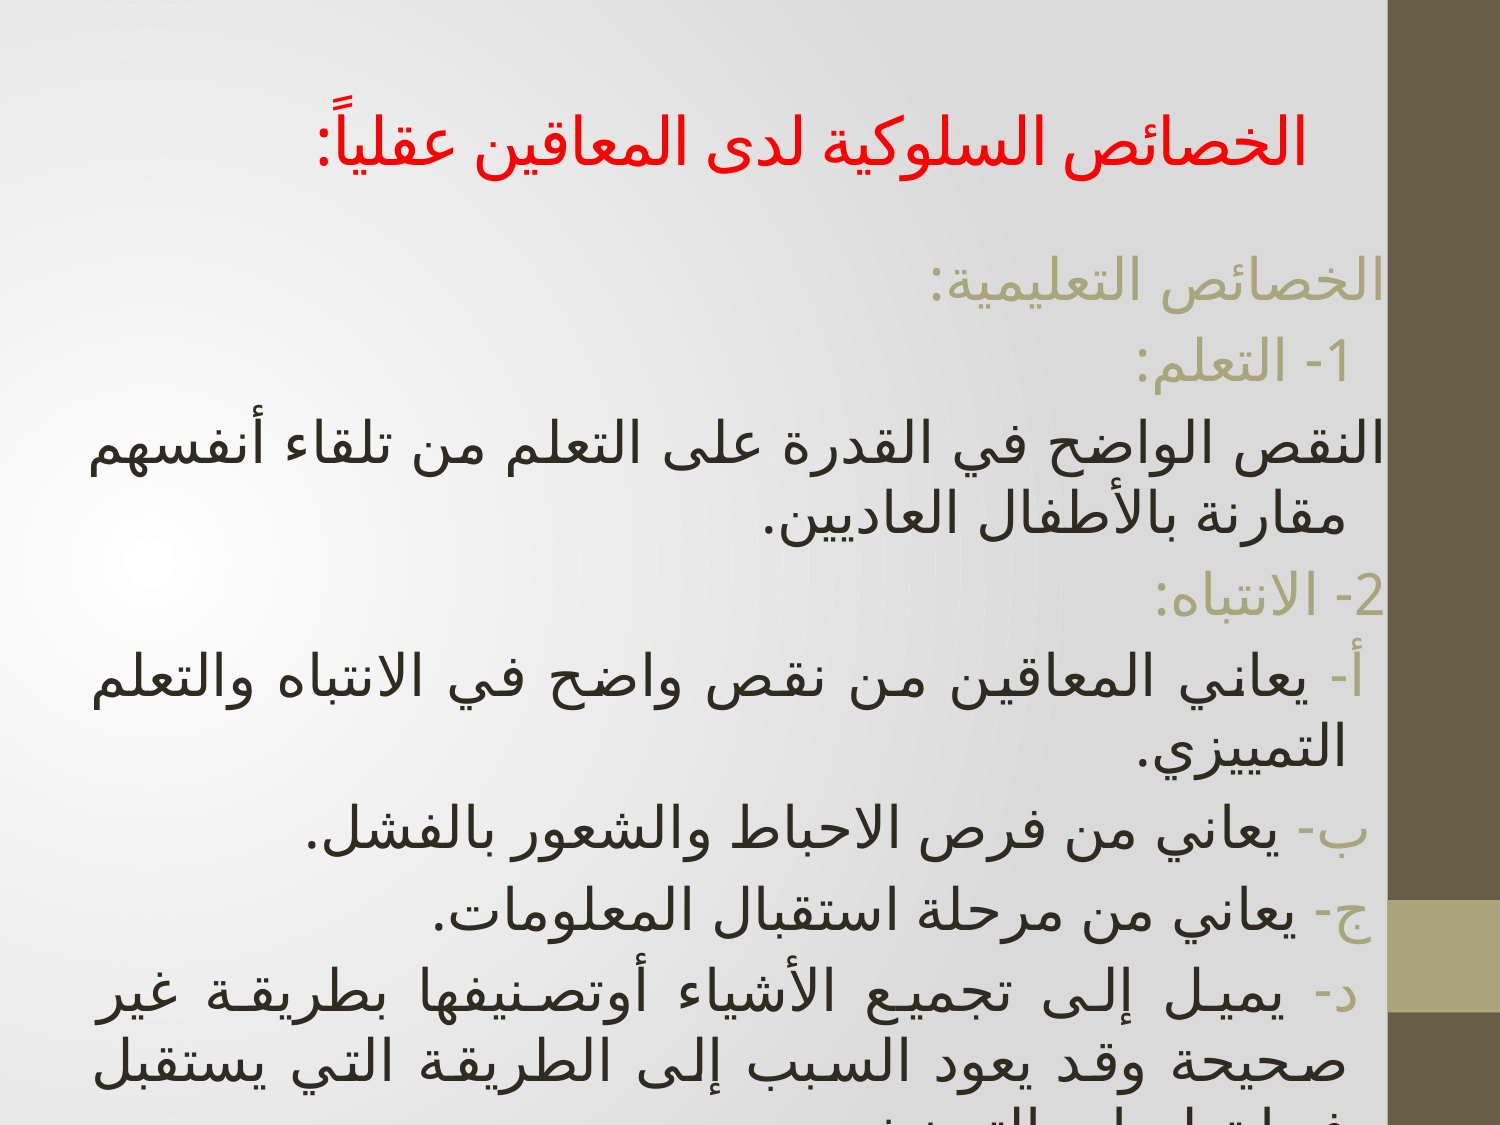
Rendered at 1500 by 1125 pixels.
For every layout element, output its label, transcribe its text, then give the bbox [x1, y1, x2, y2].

list الخصائص التعليمية: 1- التعلم: النقص الواضح في القدرة على التعلم من تلقاء أنفسهم مقارنة بالأطفال العاديين. 2- الانتباه: أ- يعاني المعاقين من نقص واضح في الانتباه والتعلم التمييزي. ب- يعاني من فرص الاحباط والشعور بالفشل. ج- يعاني من مرحلة استقبال المعلومات. د- يميل إلى تجميع الأشياء أوتصنيفها بطريقة غير صحيحة وقد يعود السبب إلى الطريقة التي يستقبل فيها تعليمات التصنيف. [70, 234, 1421, 1012]
title الخصائص السلوكية لدى المعاقين عقلياً: [75, 45, 1325, 233]
